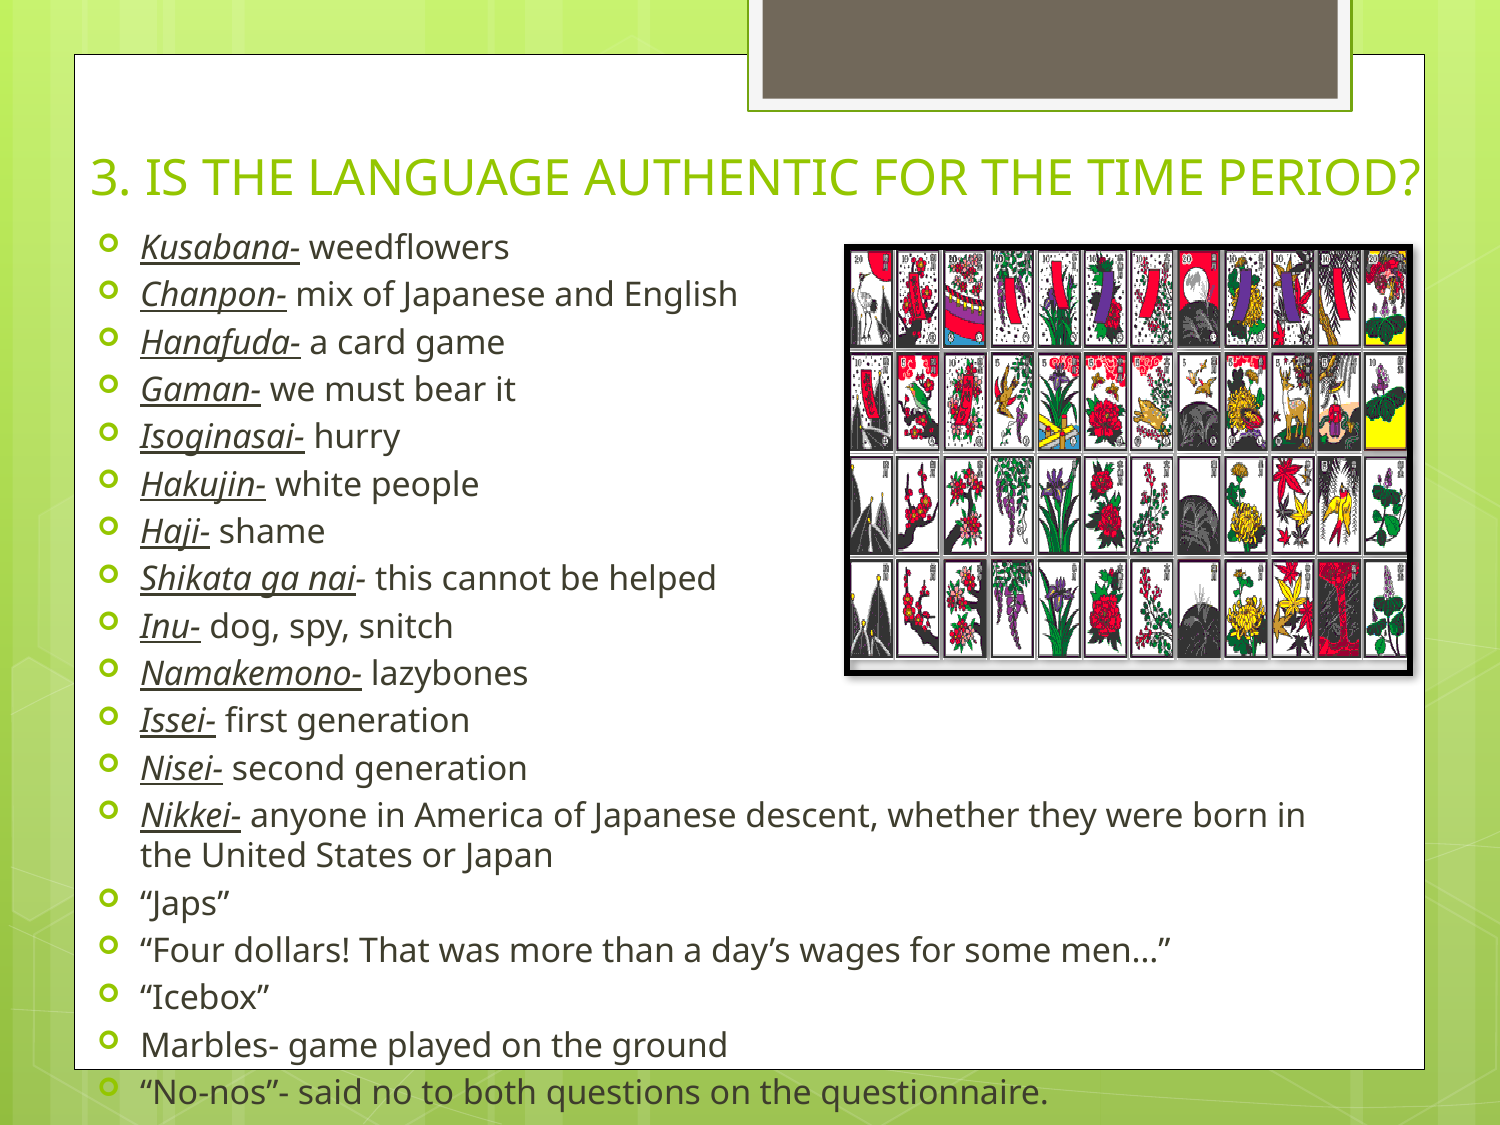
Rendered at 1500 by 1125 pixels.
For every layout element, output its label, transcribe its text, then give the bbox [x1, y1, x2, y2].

list Kusabana- weedflowers Chanpon- mix of Japanese and English Hanafuda- a card game Gaman- we must bear it Isoginasai- hurry Hakujin- white people Haji- shame Shikata ga nai- this cannot be helped Inu- dog, spy, snitch Namakemono- lazybones Issei- first generation Nisei- second generation Nikkei- anyone in America of Japanese descent, whether they were born in the United States or Japan “Japs” “Four dollars! That was more than a day’s wages for some men…” “Icebox” Marbles- game played on the ground “No-nos”- said no to both questions on the questionnaire. [24, 218, 1338, 1125]
picture [849, 249, 1407, 671]
title 3. IS THE LANGUAGE AUTHENTIC FOR THE TIME PERIOD? [75, 125, 1438, 213]
